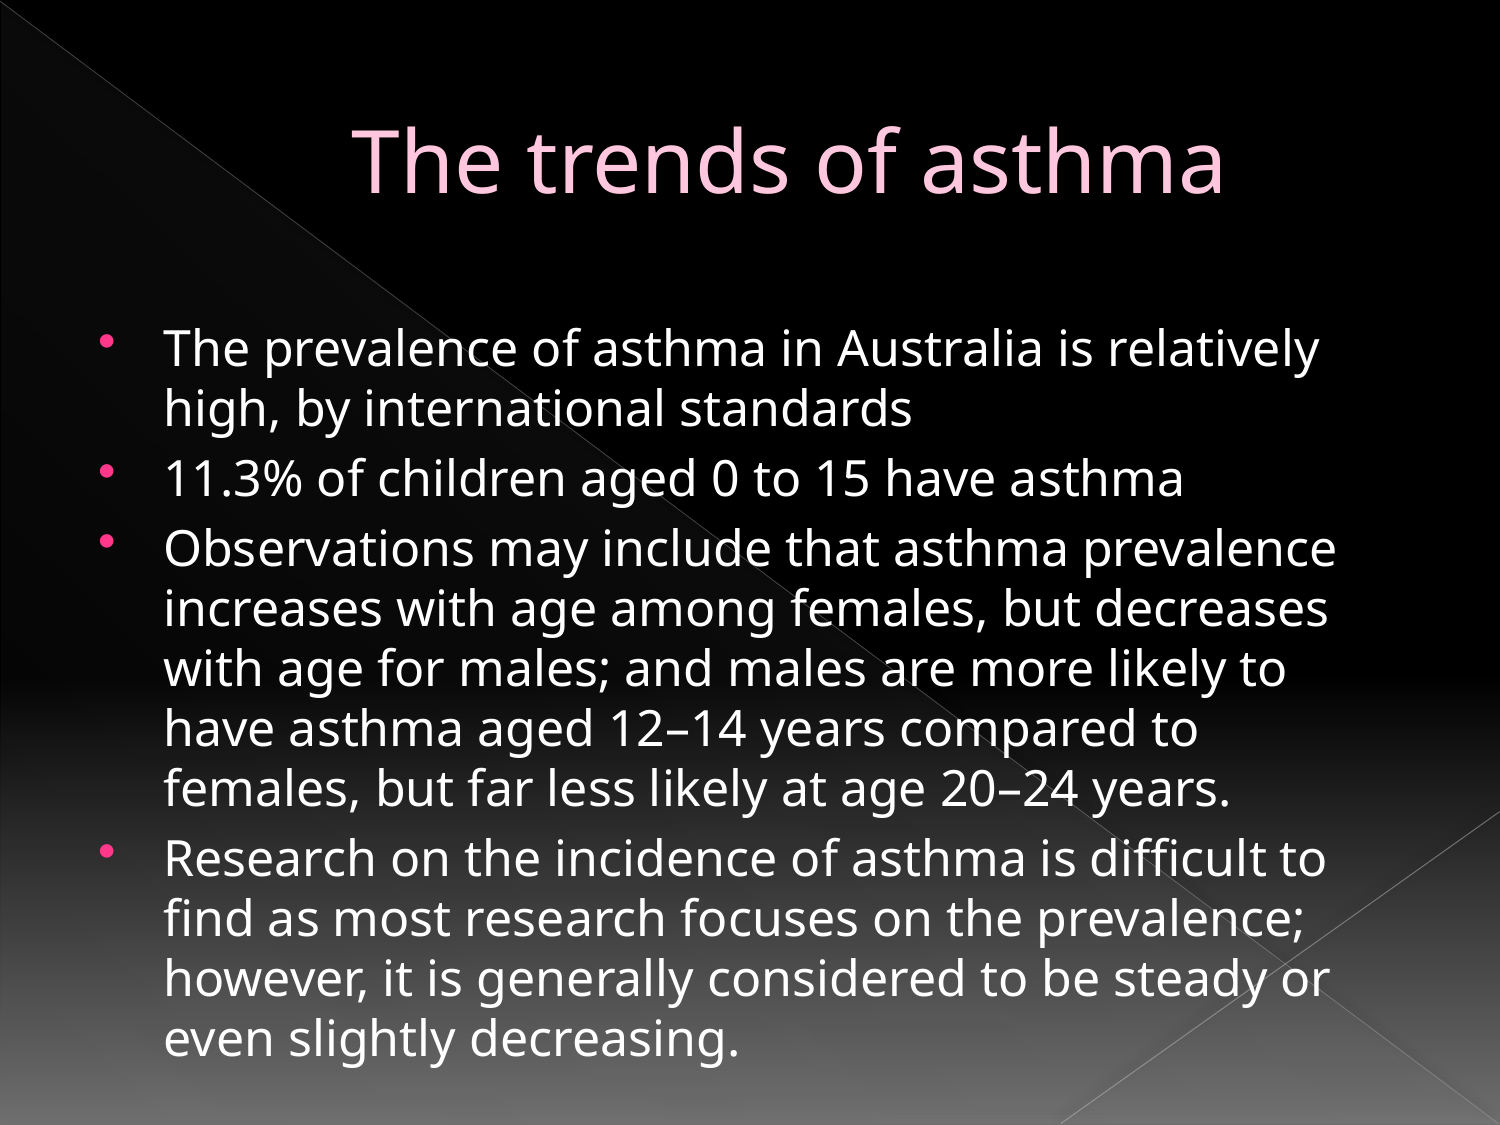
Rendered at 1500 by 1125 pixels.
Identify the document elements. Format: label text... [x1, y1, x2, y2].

title The trends of asthma [75, 43, 1425, 274]
list The prevalence of asthma in Australia is relatively high, by international standards 11.3% of children aged 0 to 15 have asthma Observations may include that asthma prevalence increases with age among females, but decreases with age for males; and males are more likely to have asthma aged 12–14 years compared to females, but far less likely at age 20–24 years. Research on the incidence of asthma is difficult to find as most research focuses on the prevalence; however, it is generally considered to be steady or even slightly decreasing. [75, 308, 1425, 1059]
